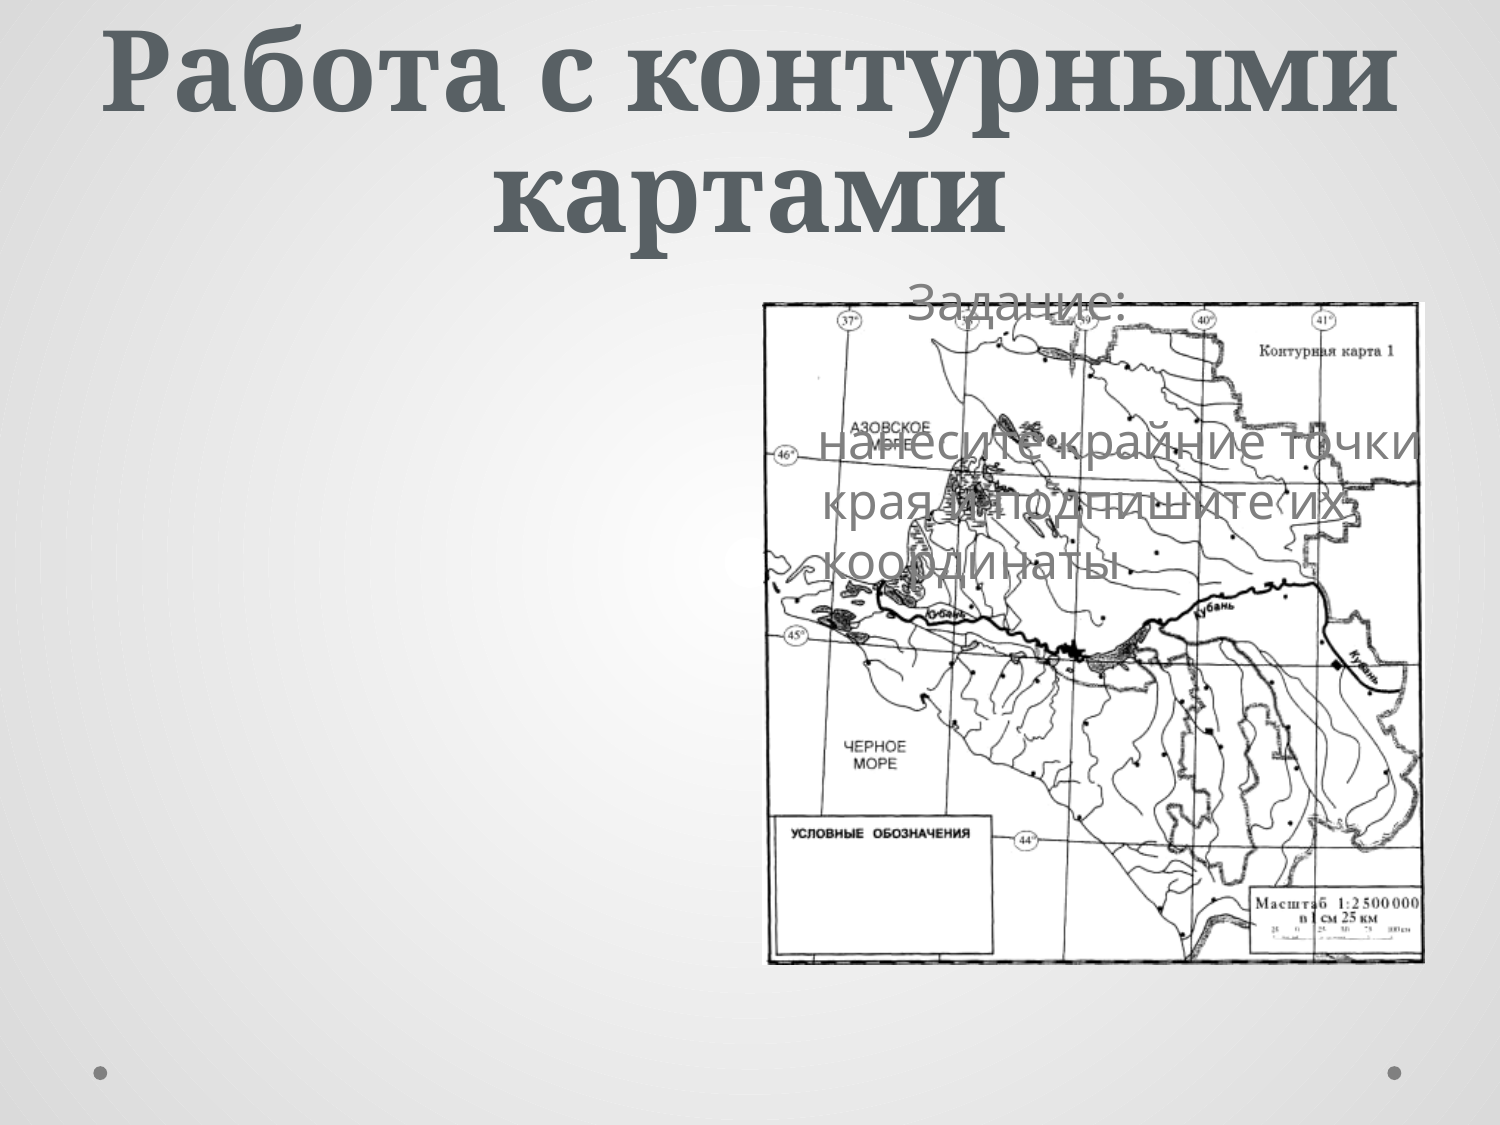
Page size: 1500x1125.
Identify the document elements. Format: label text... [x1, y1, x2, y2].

title Работа с контурными картами [75, 0, 1425, 263]
list Задание: нанесите крайние точки края и подпишите их координаты [750, 262, 1459, 1005]
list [762, 302, 1426, 966]
